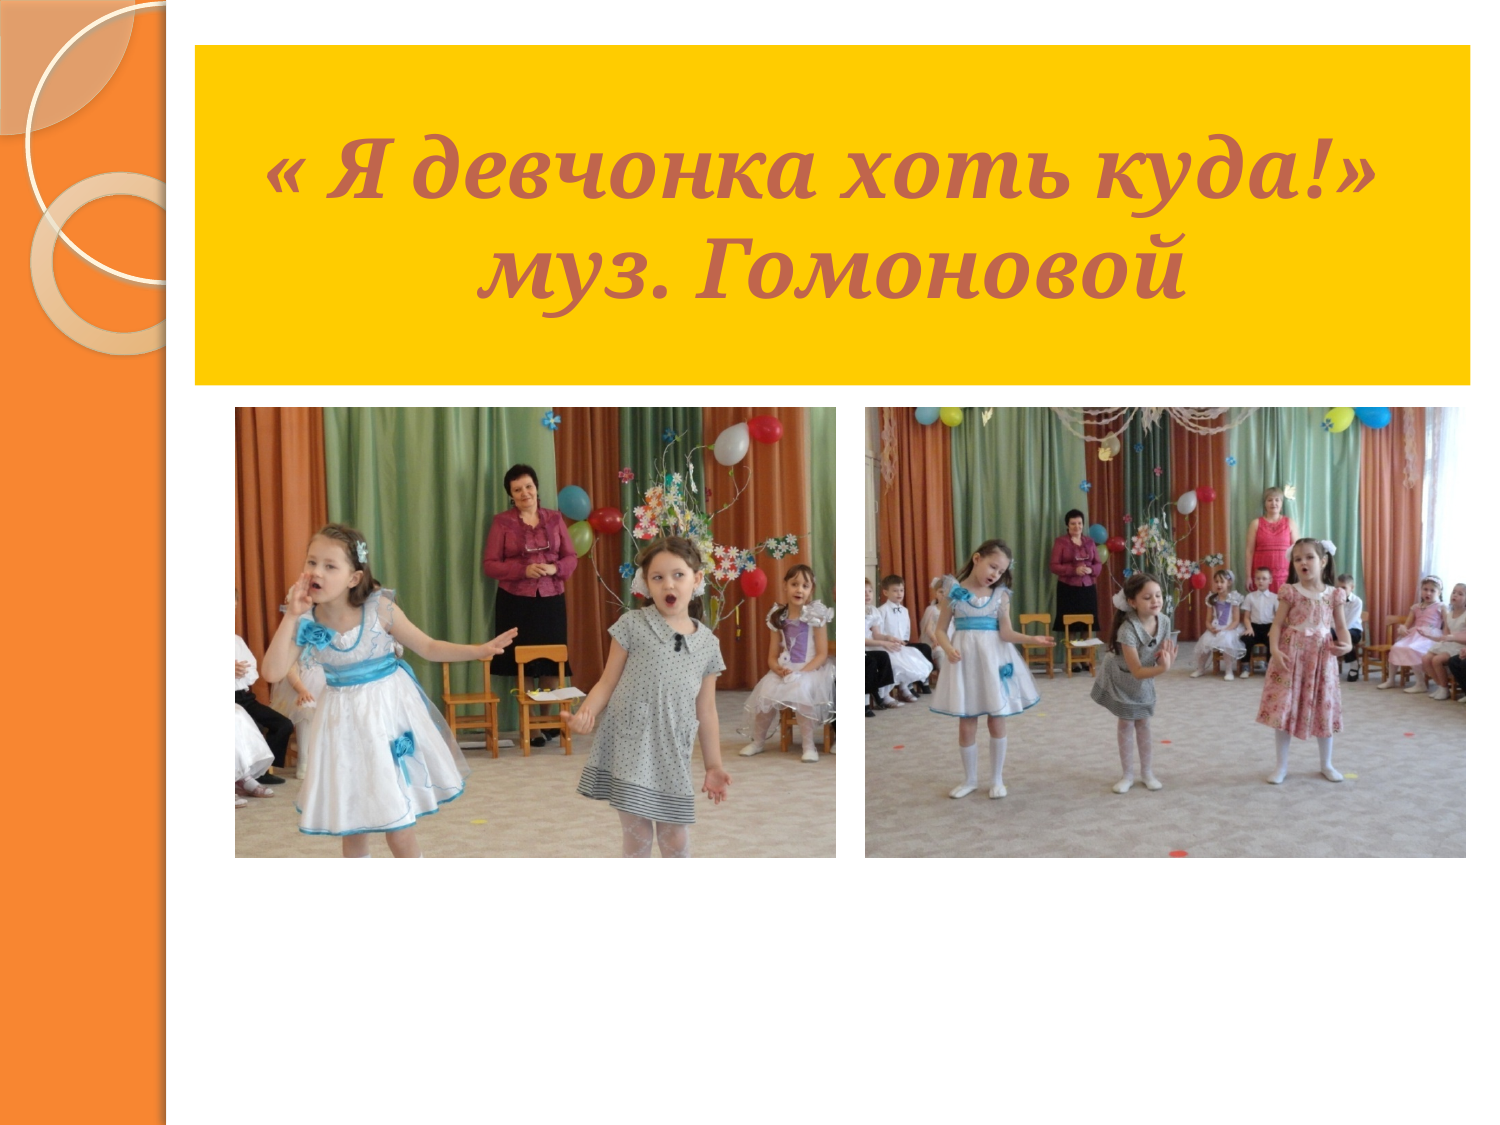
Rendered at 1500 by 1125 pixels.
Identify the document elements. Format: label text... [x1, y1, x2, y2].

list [235, 407, 836, 858]
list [865, 407, 1466, 858]
title « Я девчонка хоть куда!» муз. Гомоновой [194, 45, 1471, 386]
